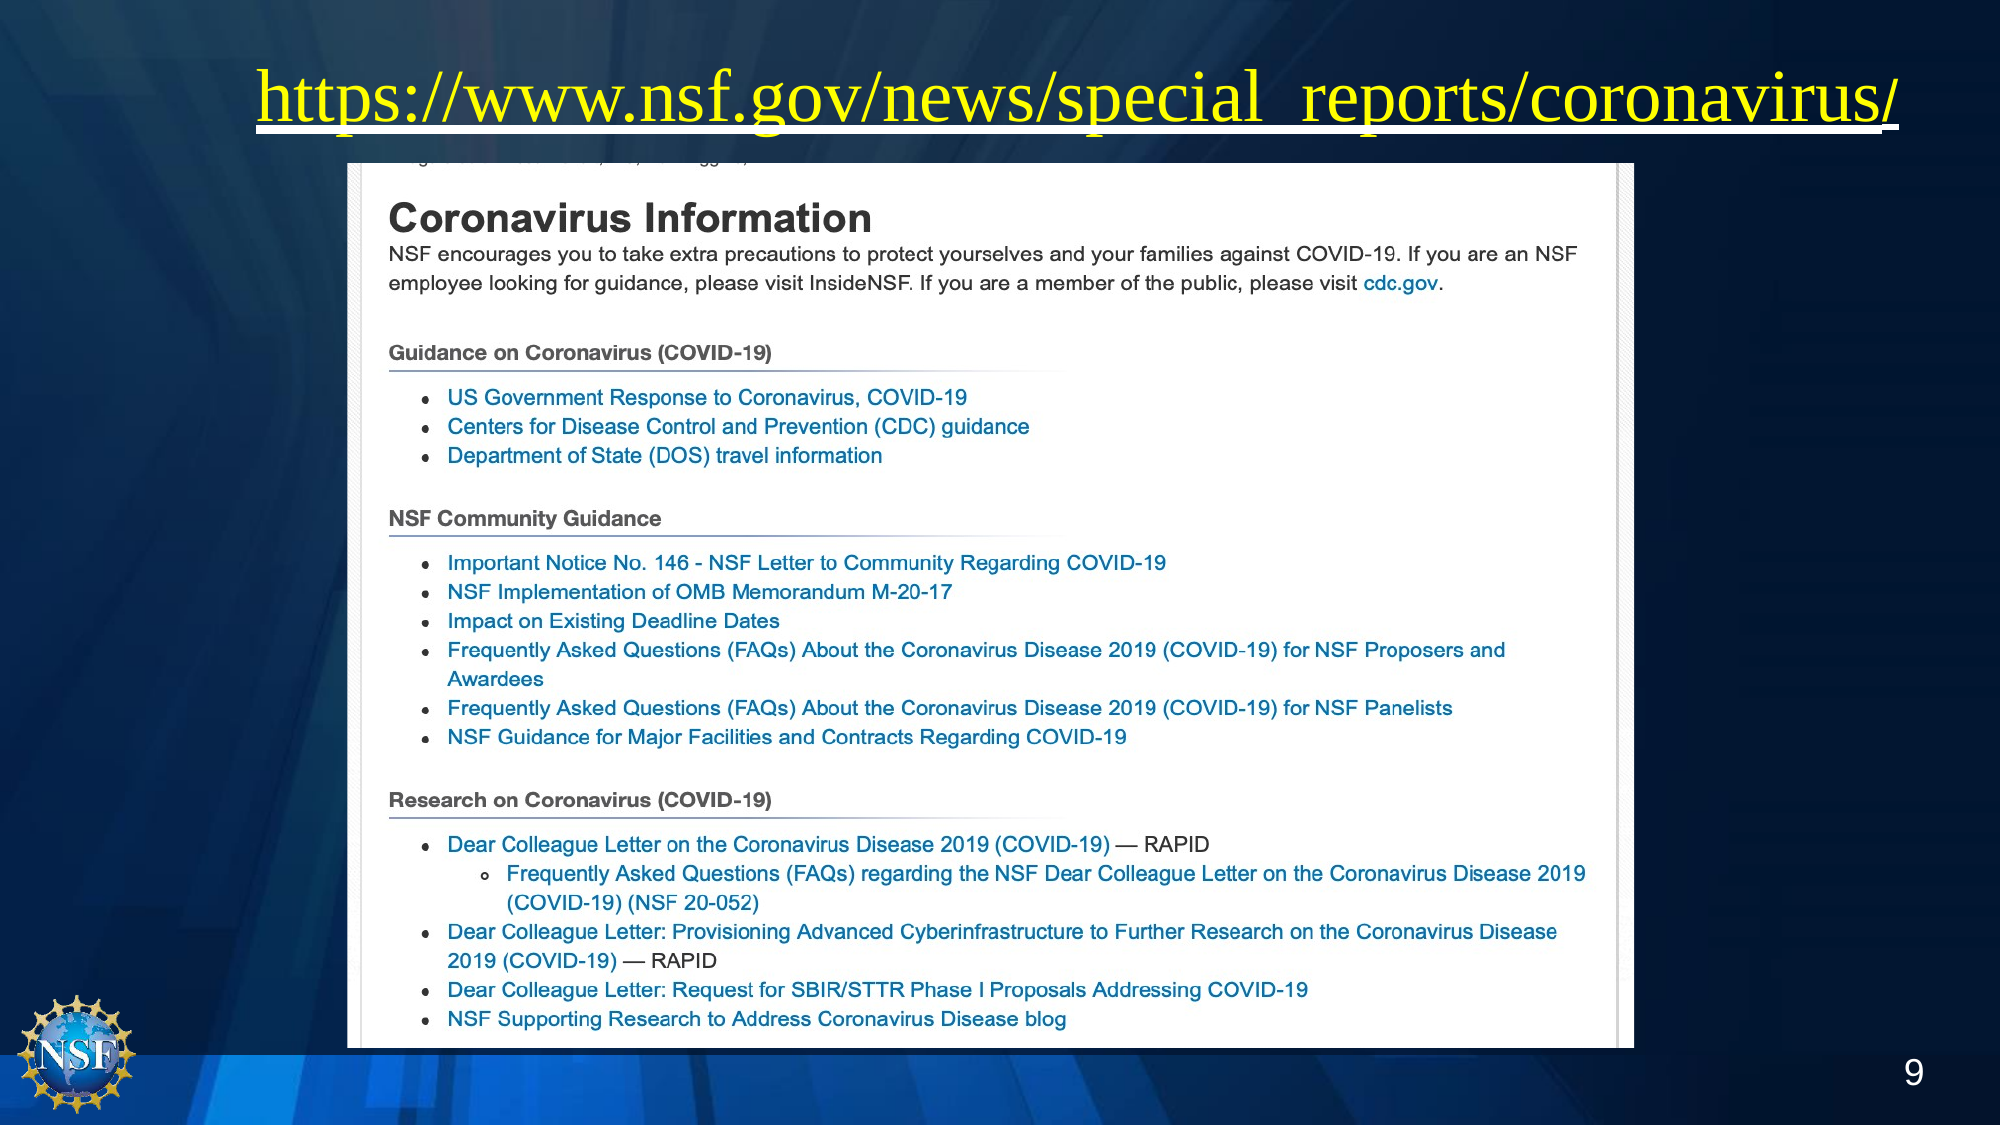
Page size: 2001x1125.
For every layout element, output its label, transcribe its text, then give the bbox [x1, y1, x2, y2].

title https://www.nsf.gov/news/special_reports/coronavirus/ [254, 44, 1925, 234]
picture [0, 0, 2000, 1125]
slide_number 9 [1897, 1055, 1956, 1125]
text_box [347, 163, 1635, 1048]
